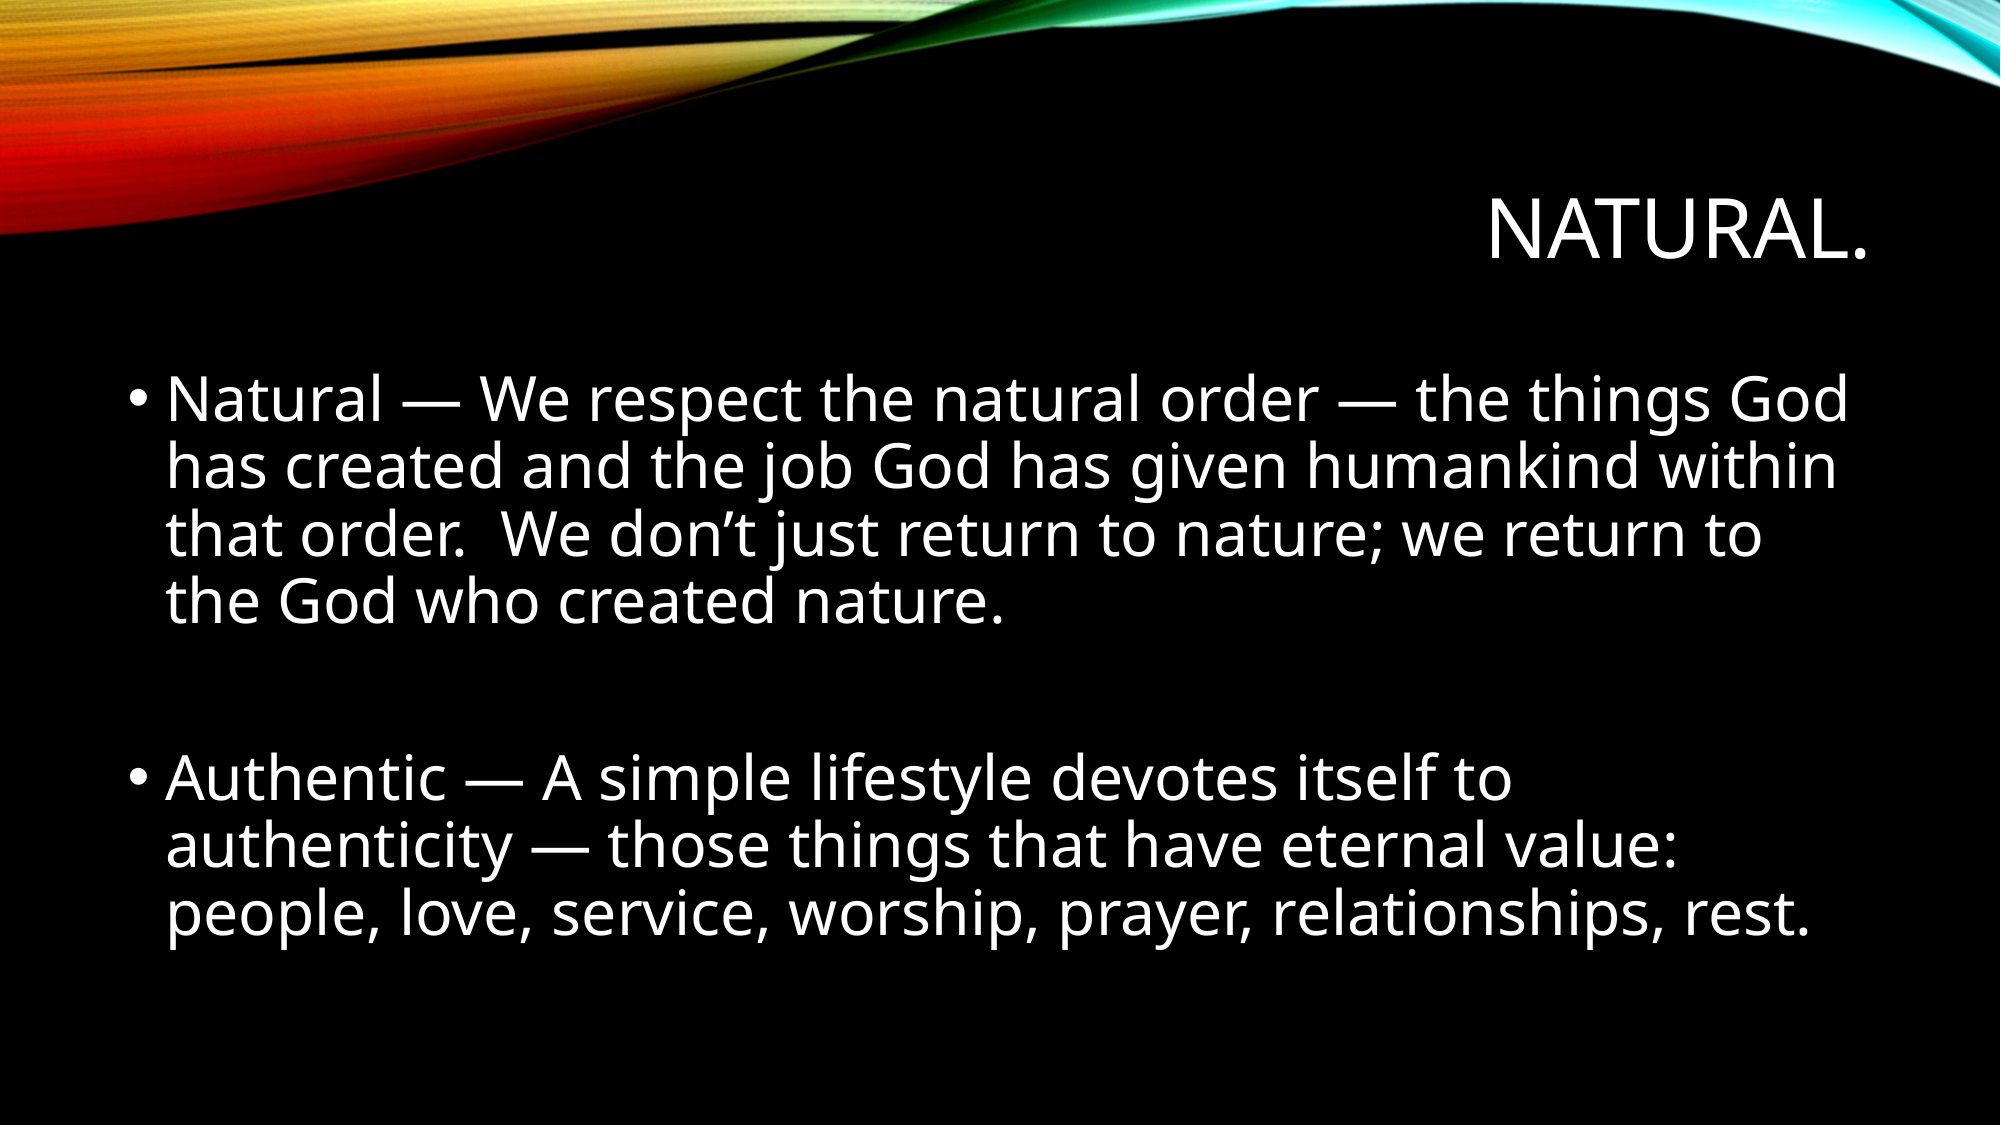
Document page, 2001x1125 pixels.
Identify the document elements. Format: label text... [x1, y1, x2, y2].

list Natural — We respect the natural order — the things God has created and the job God has given humankind within that order. We don’t just return to nature; we return to the God who created nature. Authentic — A simple lifestyle devotes itself to authenticity — those things that have eternal value: people, love, service, worship, prayer, relationships, rest. [112, 360, 1888, 1021]
title NATURAL. [474, 125, 1888, 338]
picture [0, 0, 2000, 237]
